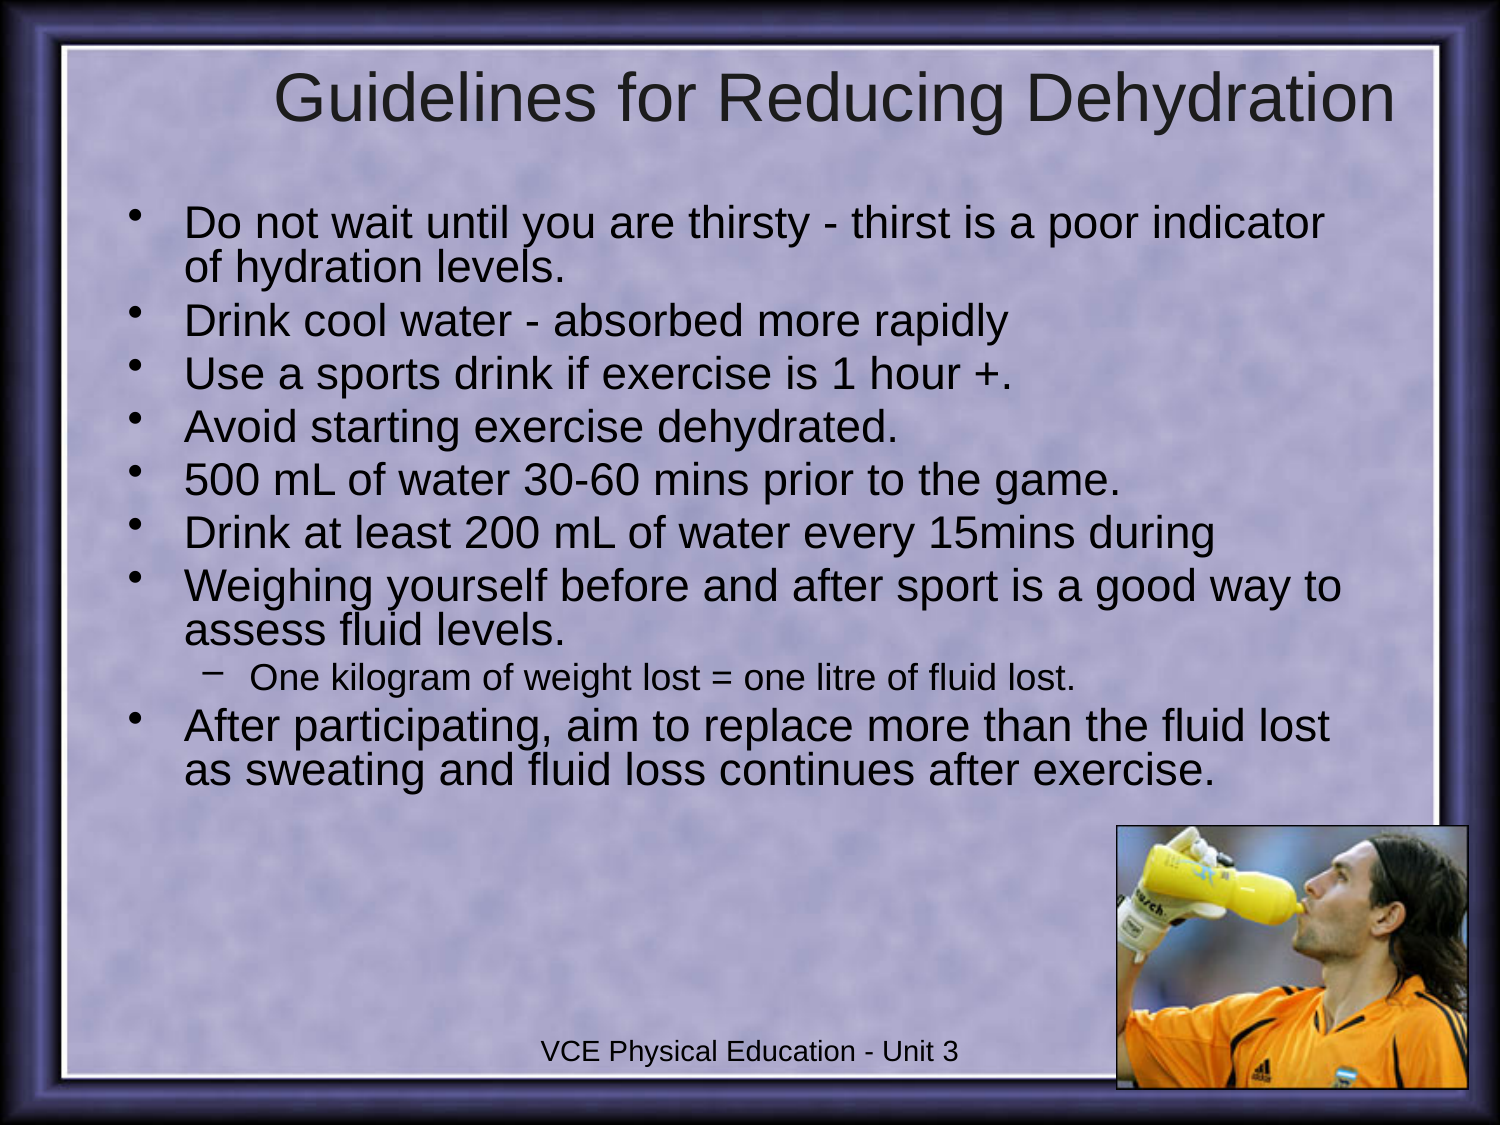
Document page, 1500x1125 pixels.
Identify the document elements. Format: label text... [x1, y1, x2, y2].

footer VCE Physical Education - Unit 3 [512, 1024, 988, 1103]
picture [0, 0, 1500, 1125]
title Guidelines for Reducing Dehydration [170, 0, 1500, 188]
list Do not wait until you are thirsty - thirst is a poor indicator of hydration levels. Drink cool water - absorbed more rapidly Use a sports drink if exercise is 1 hour +. Avoid starting exercise dehydrated. 500 mL of water 30-60 mins prior to the game. Drink at least 200 mL of water every 15mins during Weighing yourself before and after sport is a good way to assess fluid levels. One kilogram of weight lost = one litre of fluid lost. After participating, aim to replace more than the fluid lost as sweating and fluid loss continues after exercise. [112, 196, 1388, 938]
